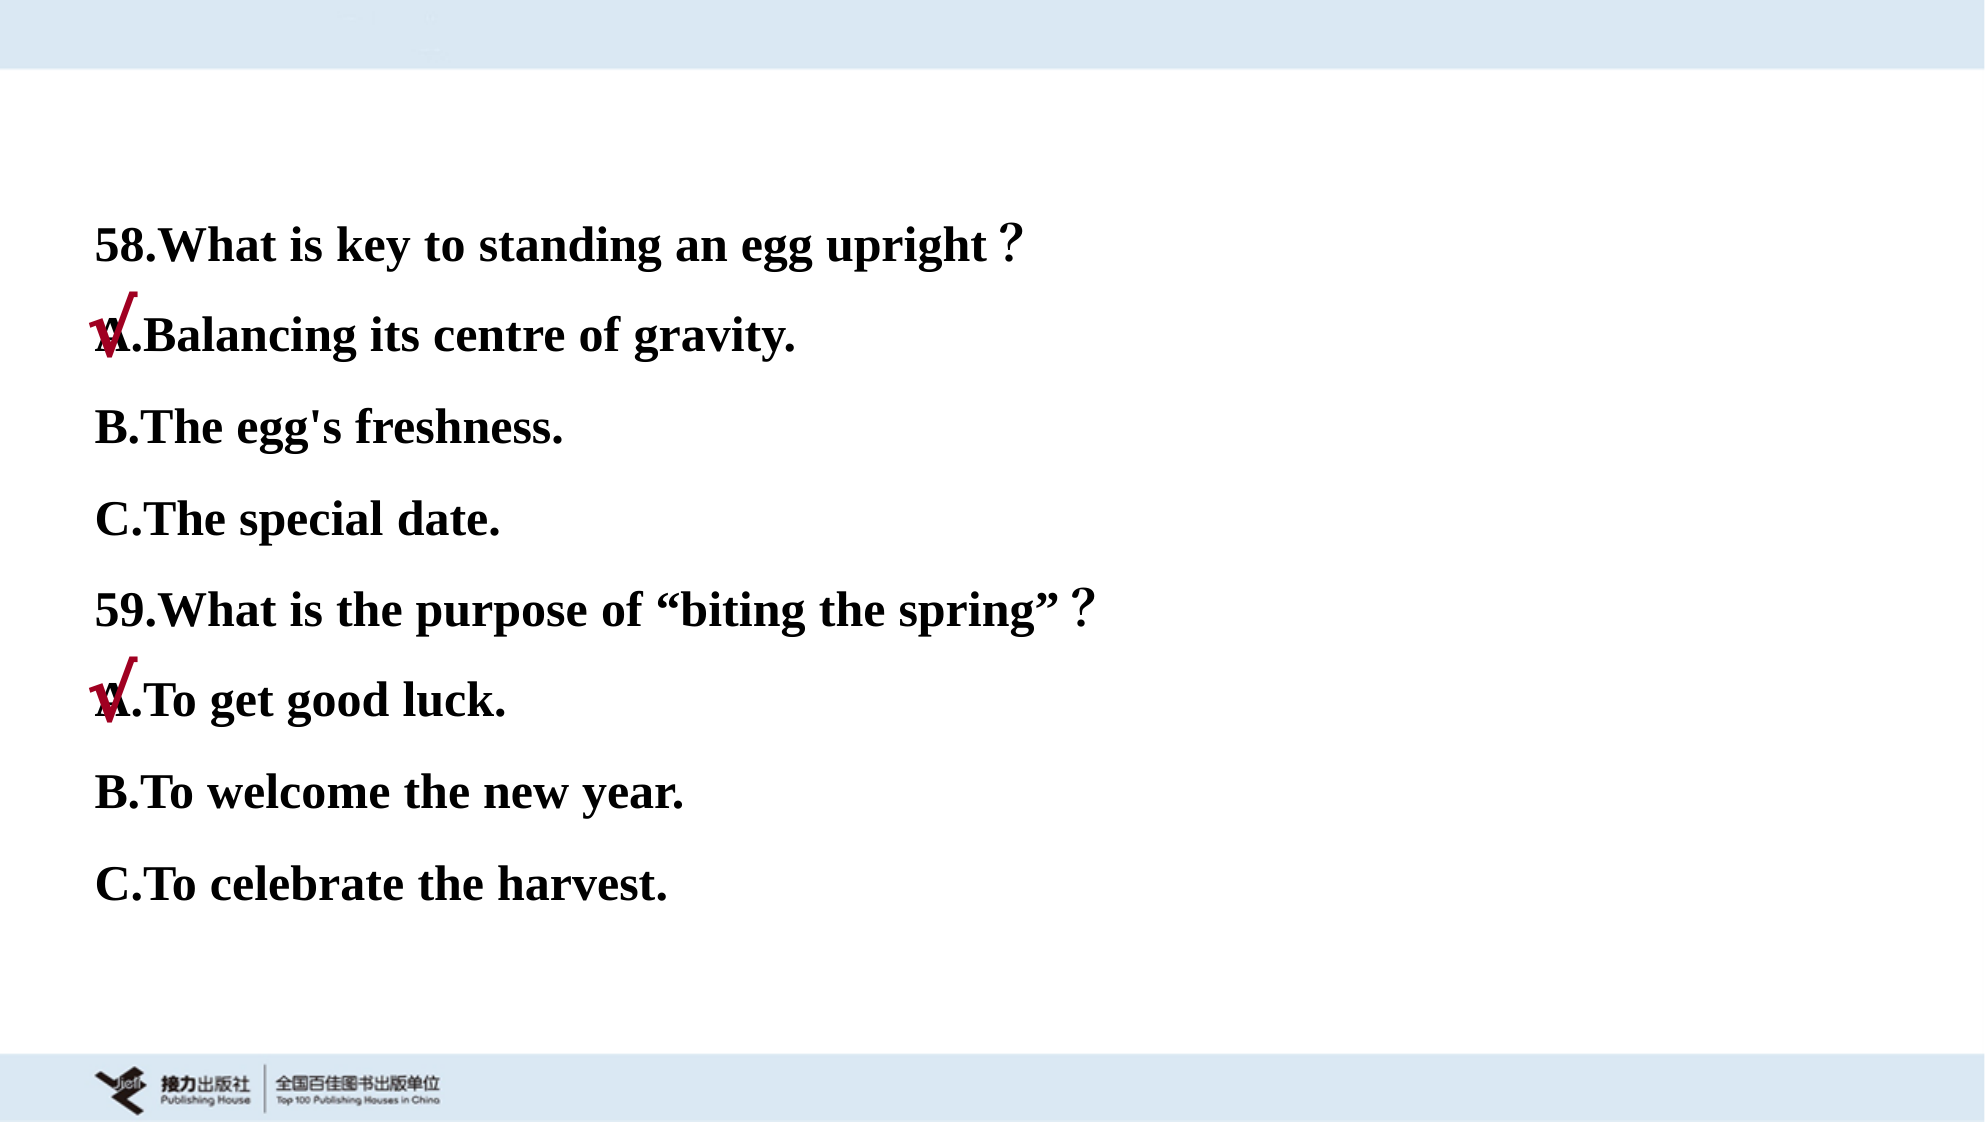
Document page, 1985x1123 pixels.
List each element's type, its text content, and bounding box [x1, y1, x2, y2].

text_box A.To get good luck. B.To welcome the new year. C.To celebrate the harvest. [94, 635, 1892, 911]
text_box A.Balancing its centre of gravity. B.The egg's freshness. C.The special date. [94, 270, 1892, 546]
text_box 58.What is key to standing an egg upright？ [94, 184, 1892, 270]
text_box √ [86, 644, 139, 738]
text_box 59.What is the purpose of “biting the spring”？ [94, 549, 1892, 635]
picture [0, 0, 1985, 1122]
text_box √ [86, 279, 139, 373]
